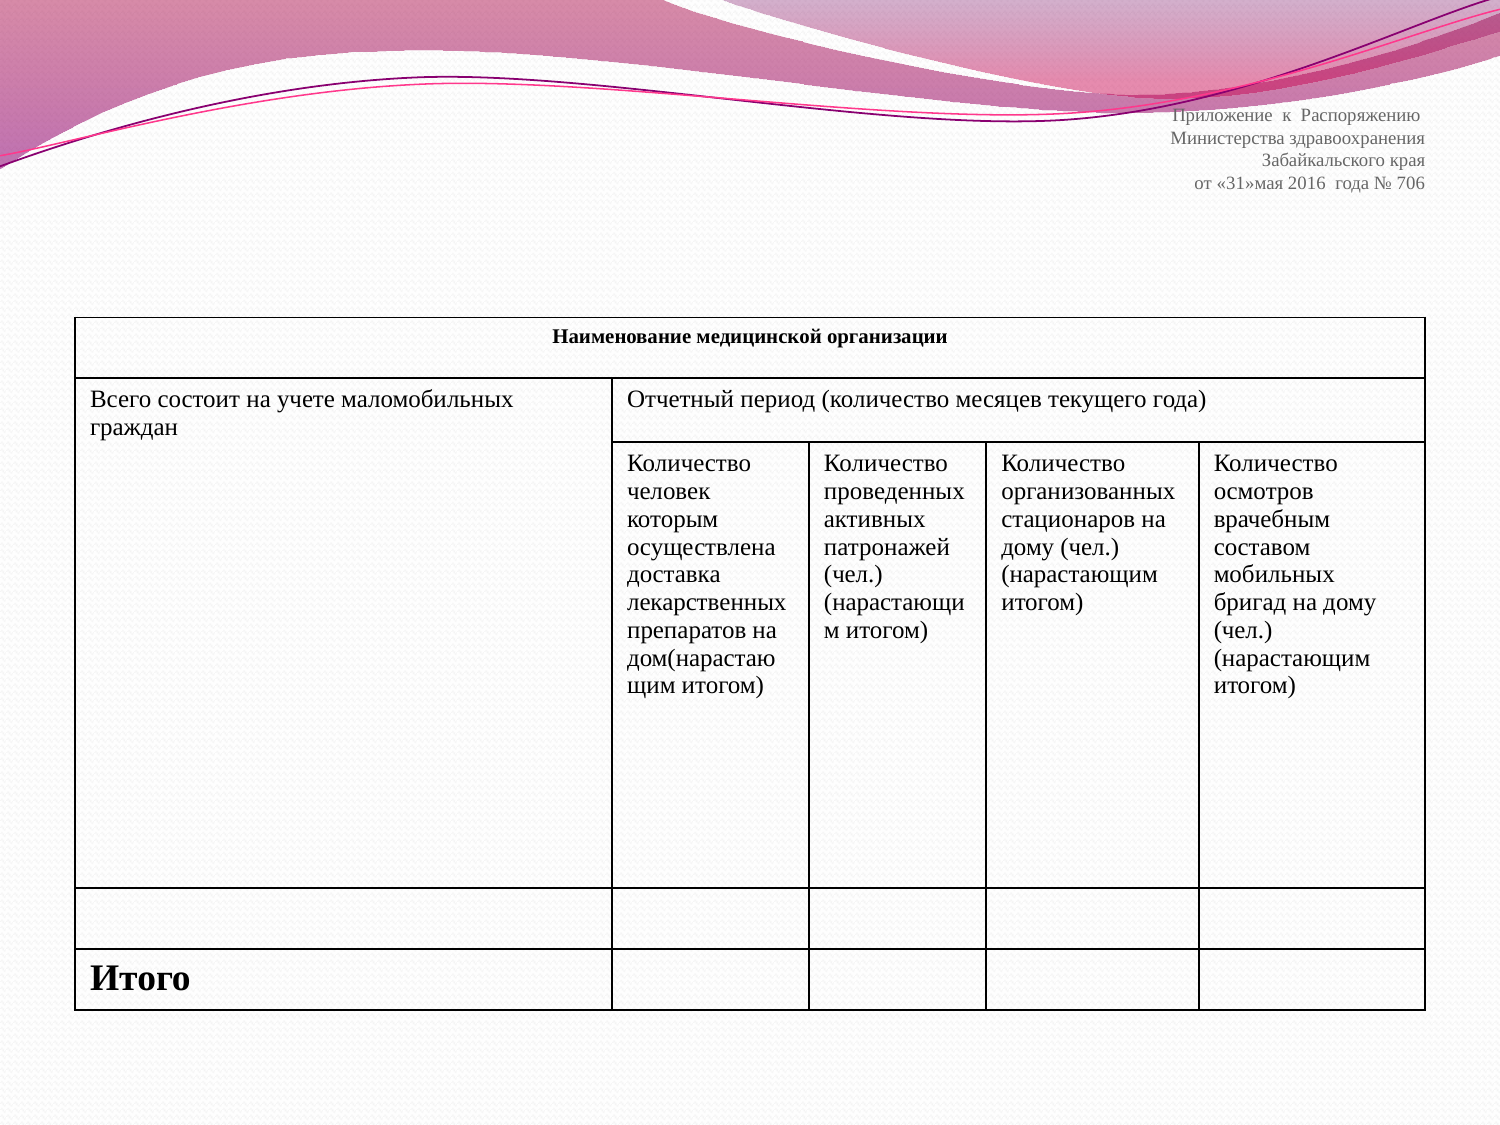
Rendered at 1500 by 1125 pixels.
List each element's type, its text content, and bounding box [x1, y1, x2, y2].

table_header Наименование медицинской организации [76, 318, 1424, 377]
table_cell Отчетный период (количество месяцев текущего года) [613, 379, 1424, 441]
table_cell [76, 889, 611, 948]
title Приложение к Распоряжению Министерства здравоохранения Забайкальского края от «31»мая 2016 года № 706 [29, 45, 1425, 256]
table_cell Количество человек которым осуществлена доставка лекарственных препаратов на дом(нарастающим итогом) [613, 443, 808, 887]
table_cell Количество осмотров врачебным составом мобильных бригад на дому (чел.) (нарастающим итогом) [1200, 443, 1424, 887]
table_cell [1200, 950, 1424, 1009]
table_cell [613, 889, 808, 948]
table_cell Всего состоит на учете маломобильных граждан [76, 379, 611, 887]
table_cell [987, 950, 1198, 1009]
table_cell Количество организованных стационаров на дому (чел.) (нарастающим итогом) [987, 443, 1198, 887]
table_cell Количество проведенных активных патронажей (чел.)(нарастающим итогом) [810, 443, 985, 887]
table_cell [987, 889, 1198, 948]
table_cell [810, 889, 985, 948]
table_cell [1200, 889, 1424, 948]
table_cell [613, 950, 808, 1009]
table_cell Итого [76, 950, 611, 1009]
table_cell [810, 950, 985, 1009]
